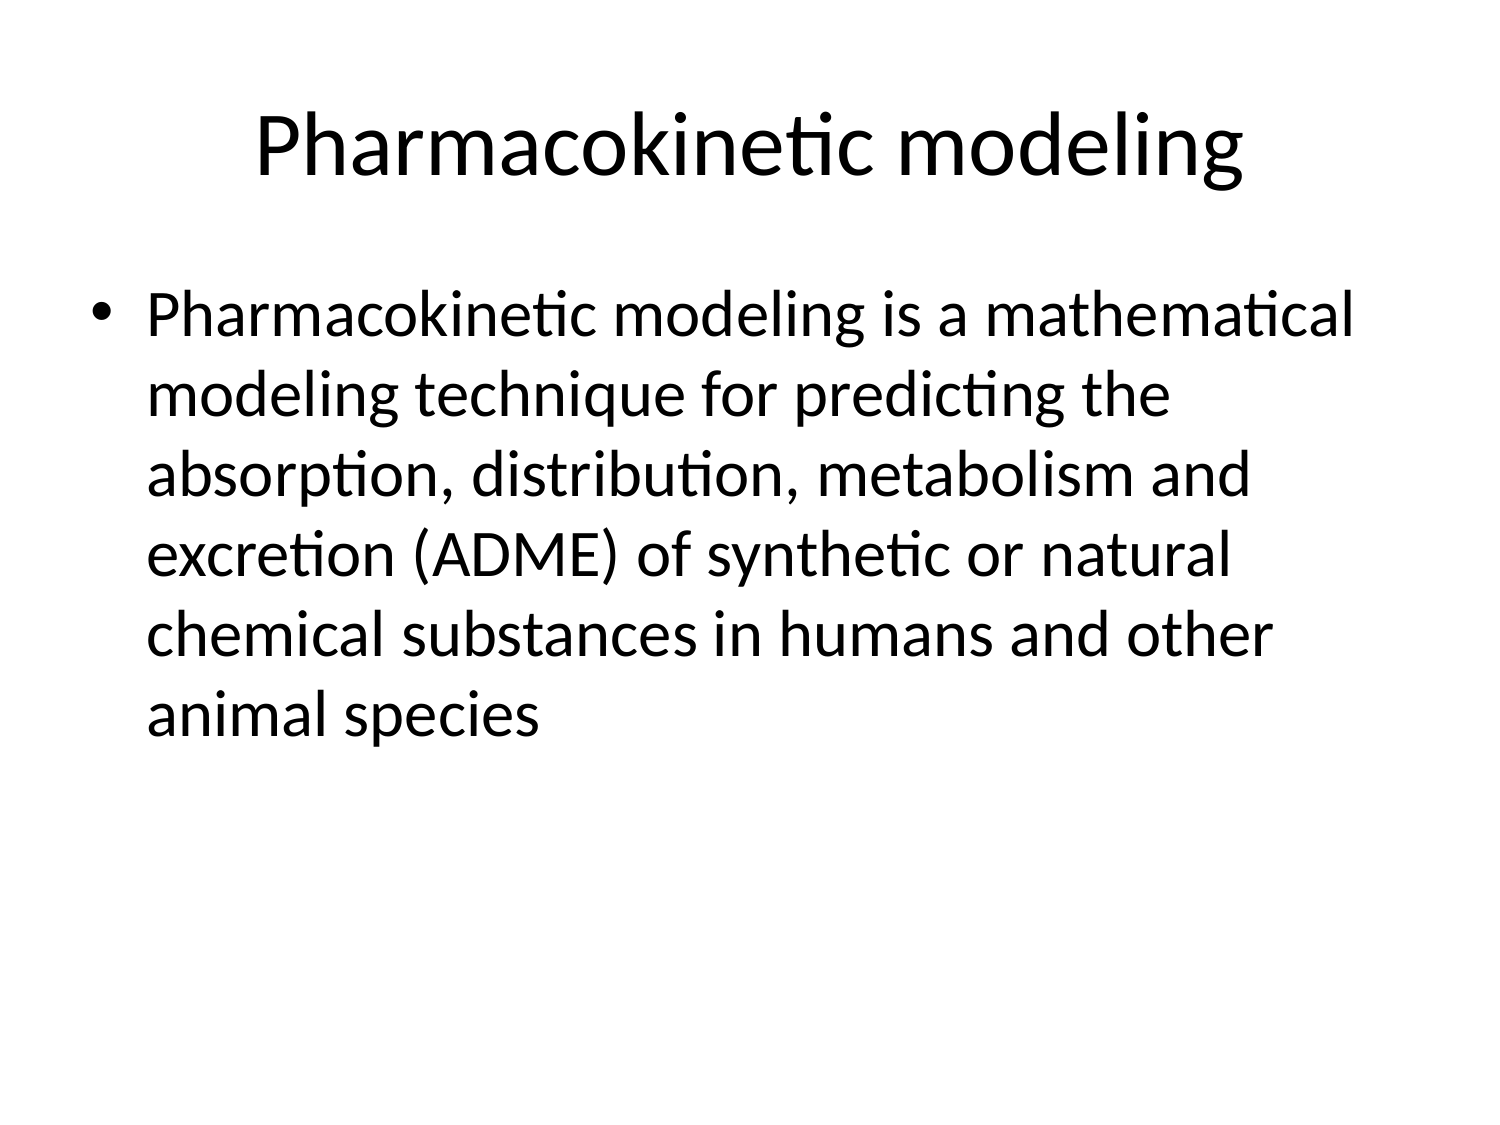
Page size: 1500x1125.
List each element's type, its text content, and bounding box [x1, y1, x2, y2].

title Pharmacokinetic modeling [75, 45, 1425, 233]
list Pharmacokinetic modeling is a mathematical modeling technique for predicting the absorption, distribution, metabolism and excretion (ADME) of synthetic or natural chemical substances in humans and other animal species [75, 262, 1425, 1005]
